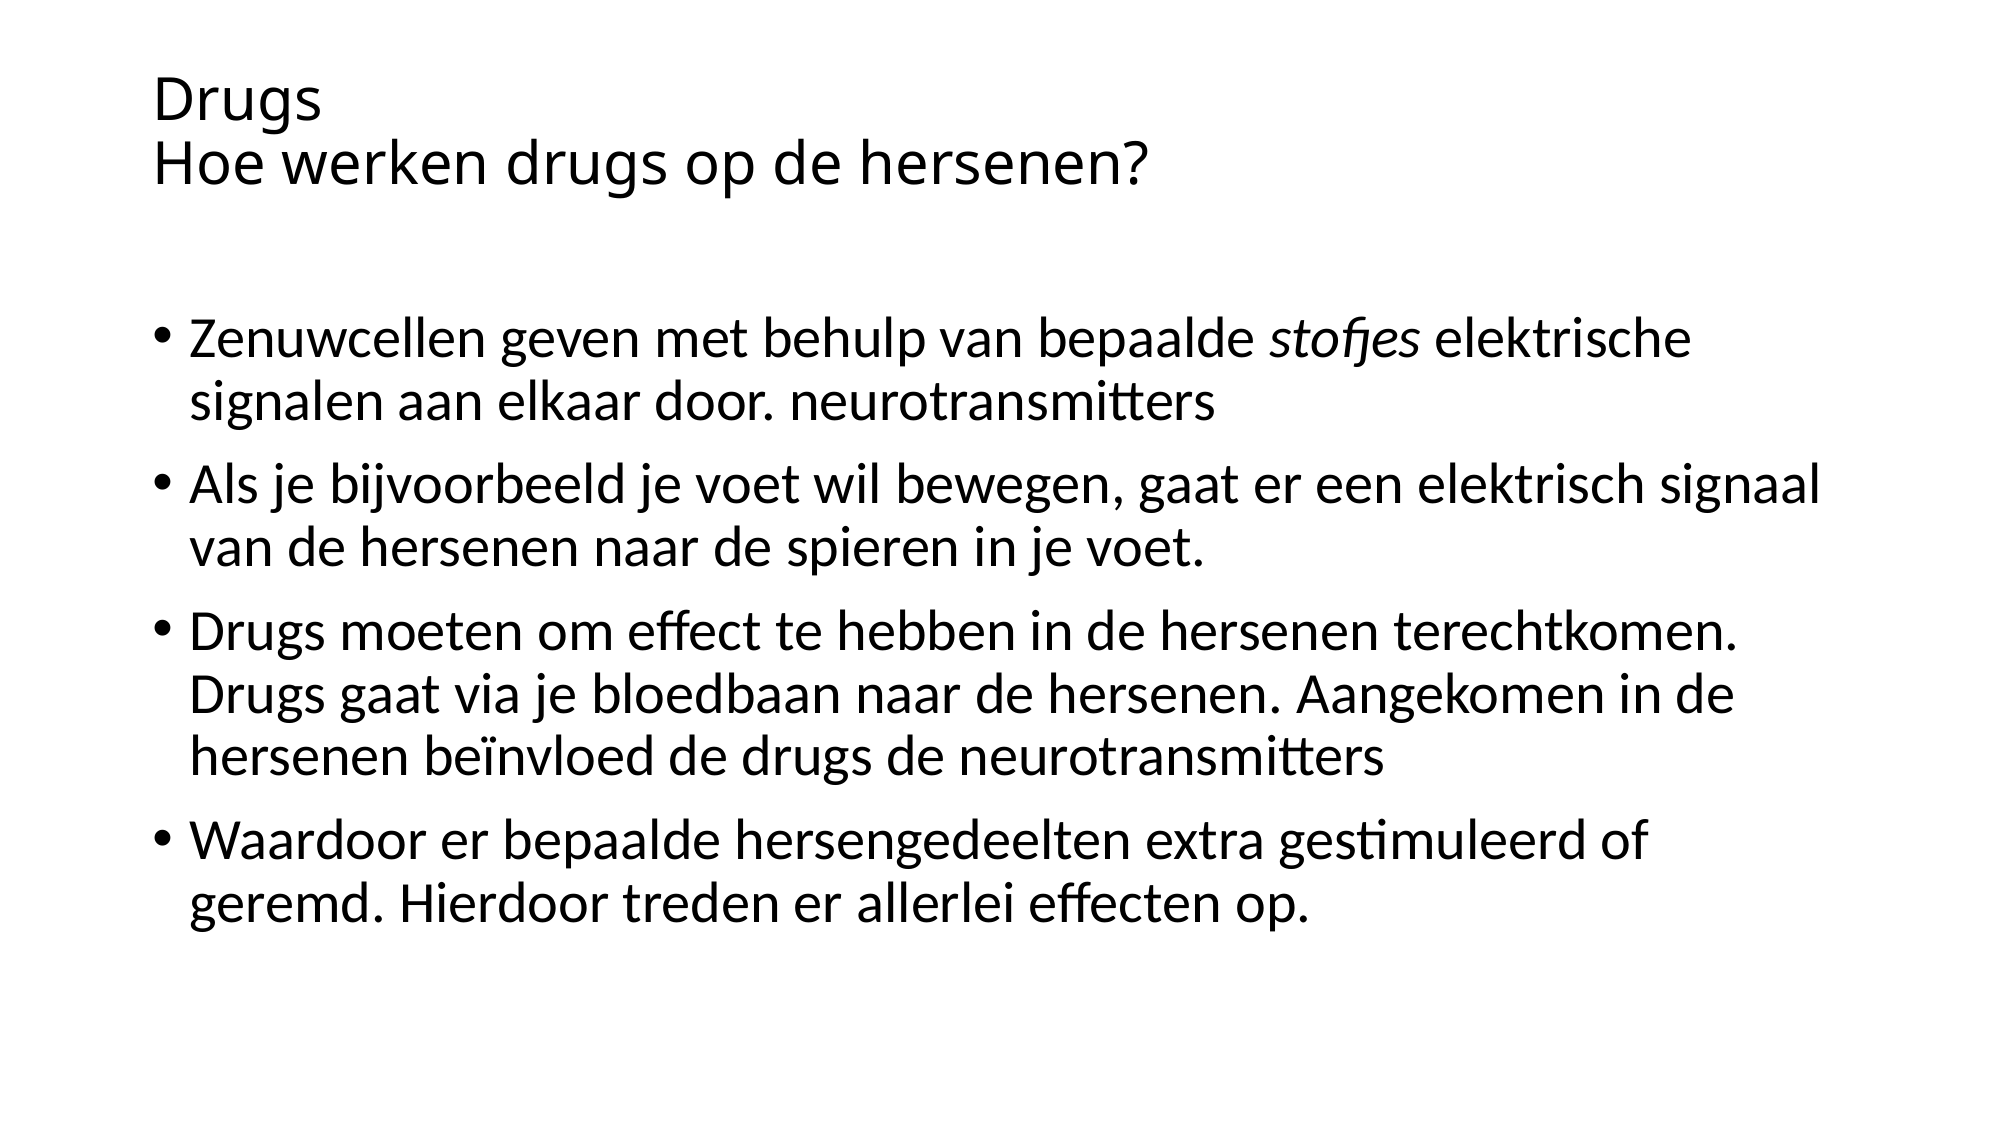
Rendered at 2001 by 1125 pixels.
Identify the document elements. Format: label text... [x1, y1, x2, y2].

list Zenuwcellen geven met behulp van bepaalde stofjes elektrische signalen aan elkaar door. neurotransmitters Als je bijvoorbeeld je voet wil bewegen, gaat er een elektrisch signaal van de hersenen naar de spieren in je voet. Drugs moeten om effect te hebben in de hersenen terechtkomen. Drugs gaat via je bloedbaan naar de hersenen. Aangekomen in de hersenen beïnvloed de drugs de neurotransmitters Waardoor er bepaalde hersengedeelten extra gestimuleerd of geremd. Hierdoor treden er allerlei effecten op. [137, 299, 1863, 1014]
title Drugs Hoe werken drugs op de hersenen? [137, 59, 1863, 278]
